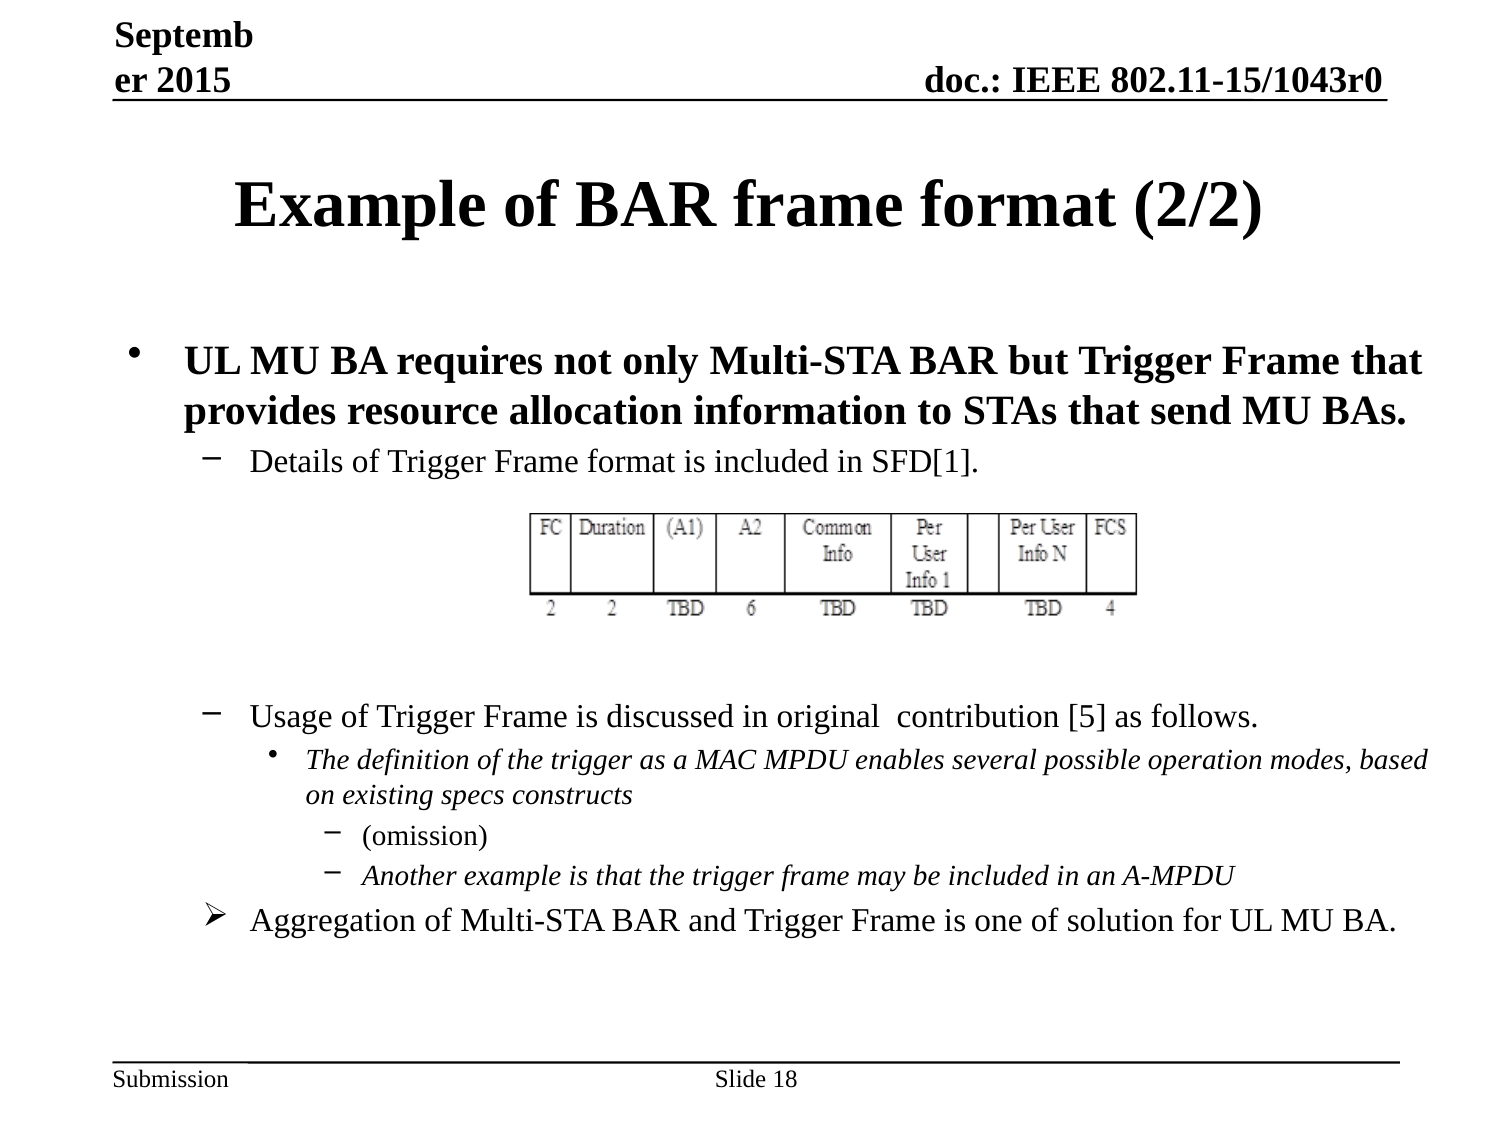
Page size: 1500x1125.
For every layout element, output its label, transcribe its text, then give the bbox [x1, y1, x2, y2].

picture [474, 512, 1138, 649]
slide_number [114, 54, 270, 101]
slide_number Slide 18 [712, 1061, 800, 1093]
list UL MU BA requires not only Multi-STA BAR but Trigger Frame that provides resource allocation information to STAs that send MU BAs. Details of Trigger Frame format is included in SFD[1]. Usage of Trigger Frame is discussed in original contribution [5] as follows. The definition of the trigger as a MAC MPDU enables several possible operation modes, based on existing specs constructs (omission) Another example is that the trigger frame may be included in an A-MPDU Aggregation of Multi-STA BAR and Trigger Frame is one of solution for UL MU BA. [112, 324, 1451, 1001]
title Example of BAR frame format (2/2) [112, 112, 1388, 288]
